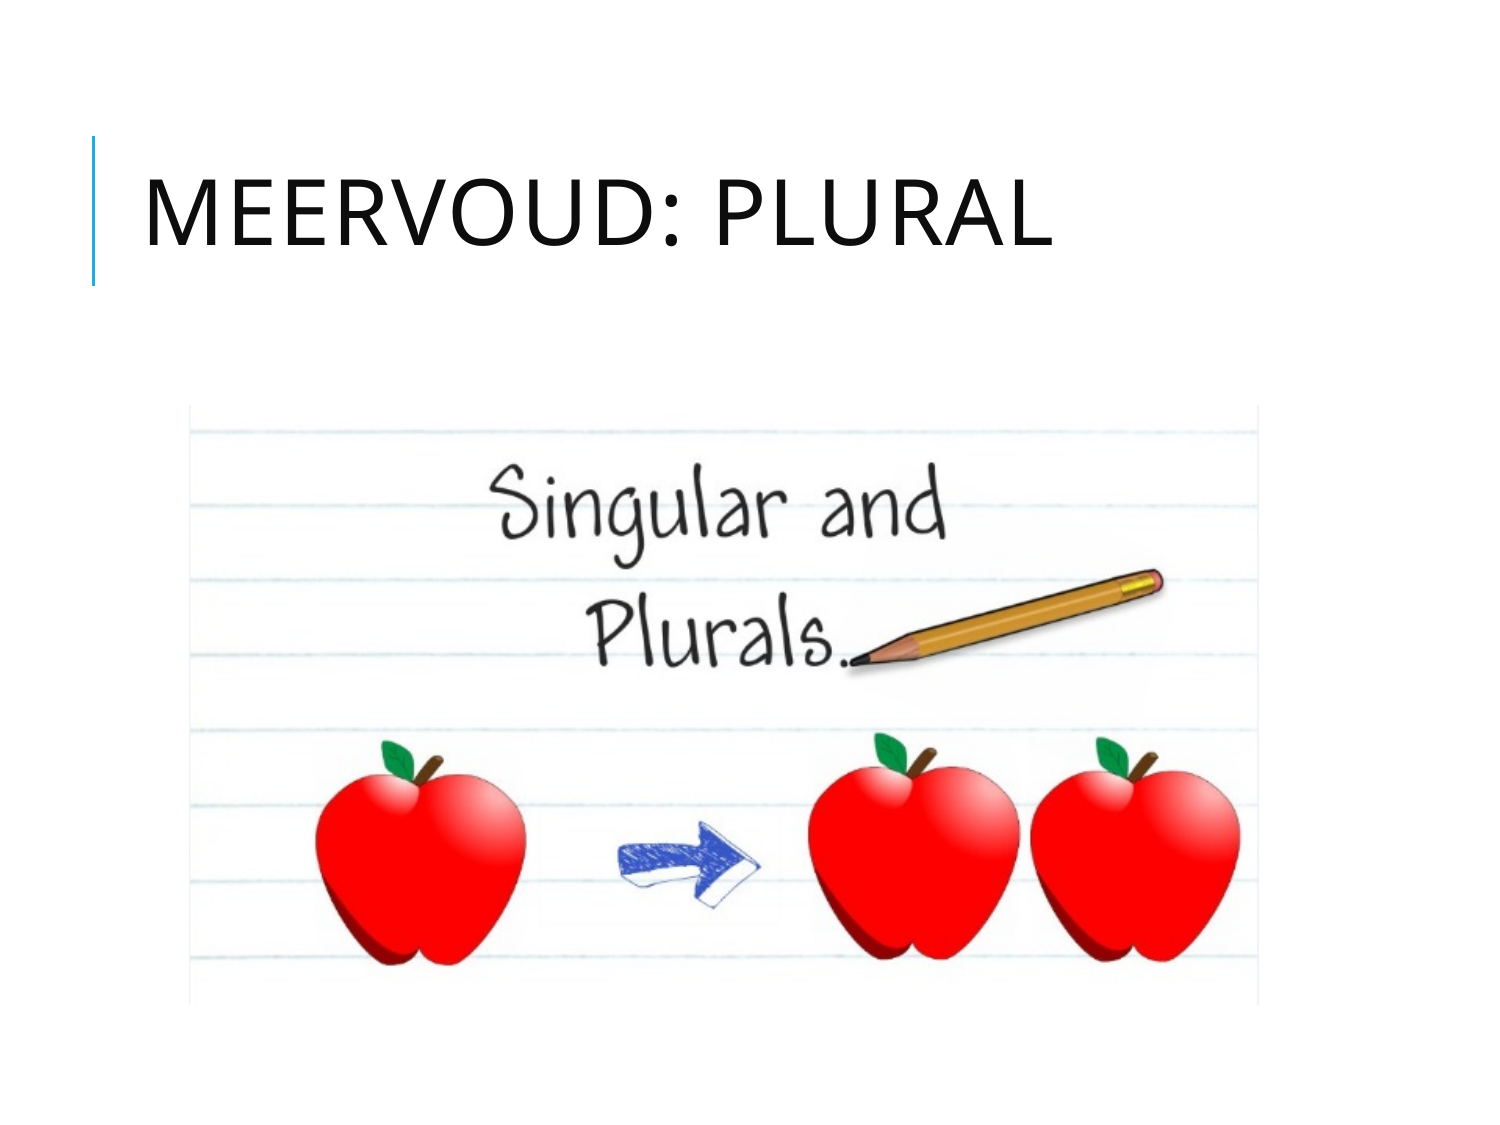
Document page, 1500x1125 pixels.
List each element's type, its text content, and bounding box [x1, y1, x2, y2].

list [189, 405, 1259, 1005]
title Meervoud: plural [126, 96, 1322, 342]
